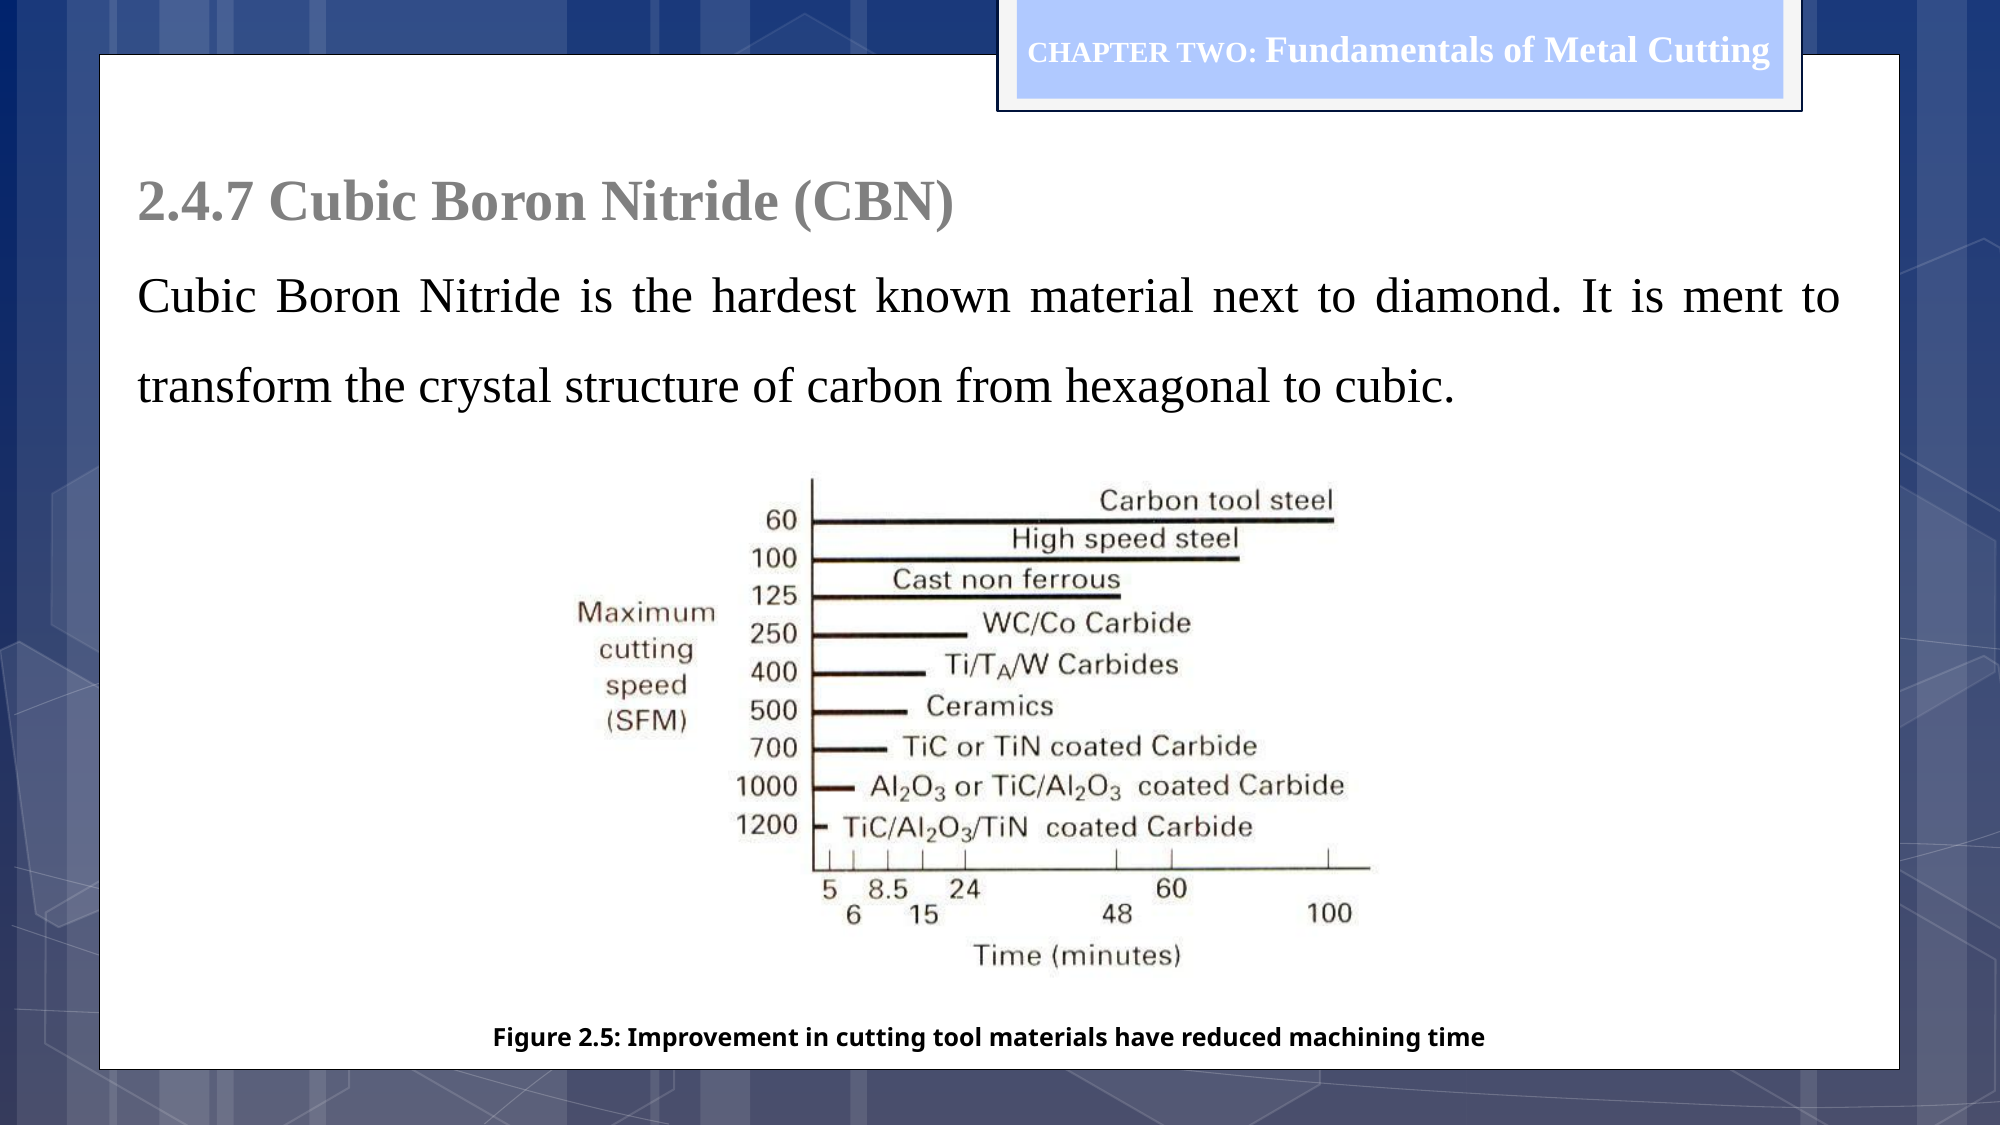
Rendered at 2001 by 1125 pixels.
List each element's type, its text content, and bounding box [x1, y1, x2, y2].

text_box Figure 2.5: Improvement in cutting tool materials have reduced machining time [477, 1013, 1502, 1059]
text_box CHAPTER TWO: Fundamentals of Metal Cutting [940, 0, 1858, 78]
picture [532, 419, 1448, 988]
text_box 2.4.7 Cubic Boron Nitride (CBN) Cubic Boron Nitride is the hardest known material next to diamond. It is ment to transform the crystal structure of carbon from hexagonal to cubic. [122, 105, 1858, 420]
